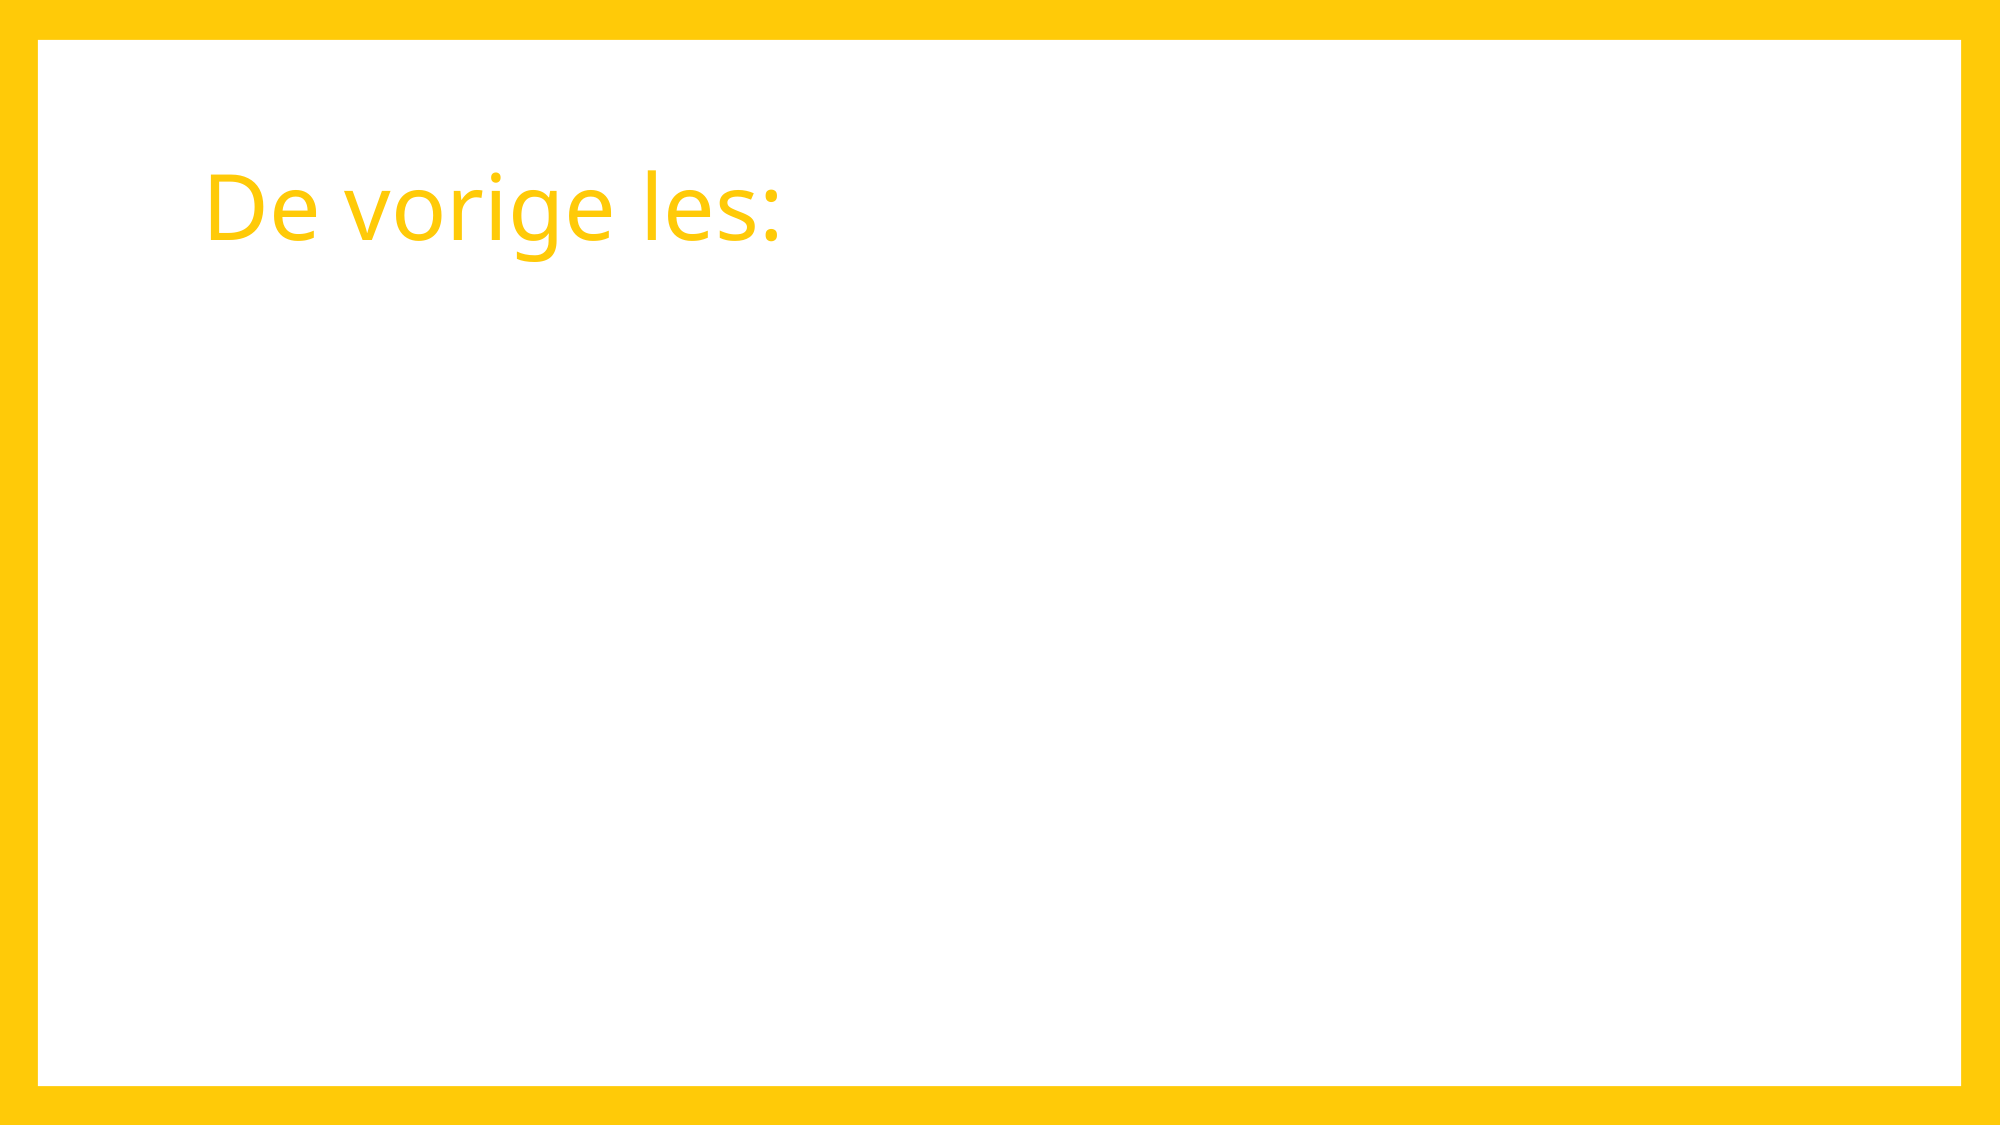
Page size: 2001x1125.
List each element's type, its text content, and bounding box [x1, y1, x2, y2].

title De vorige les: [187, 99, 1808, 323]
